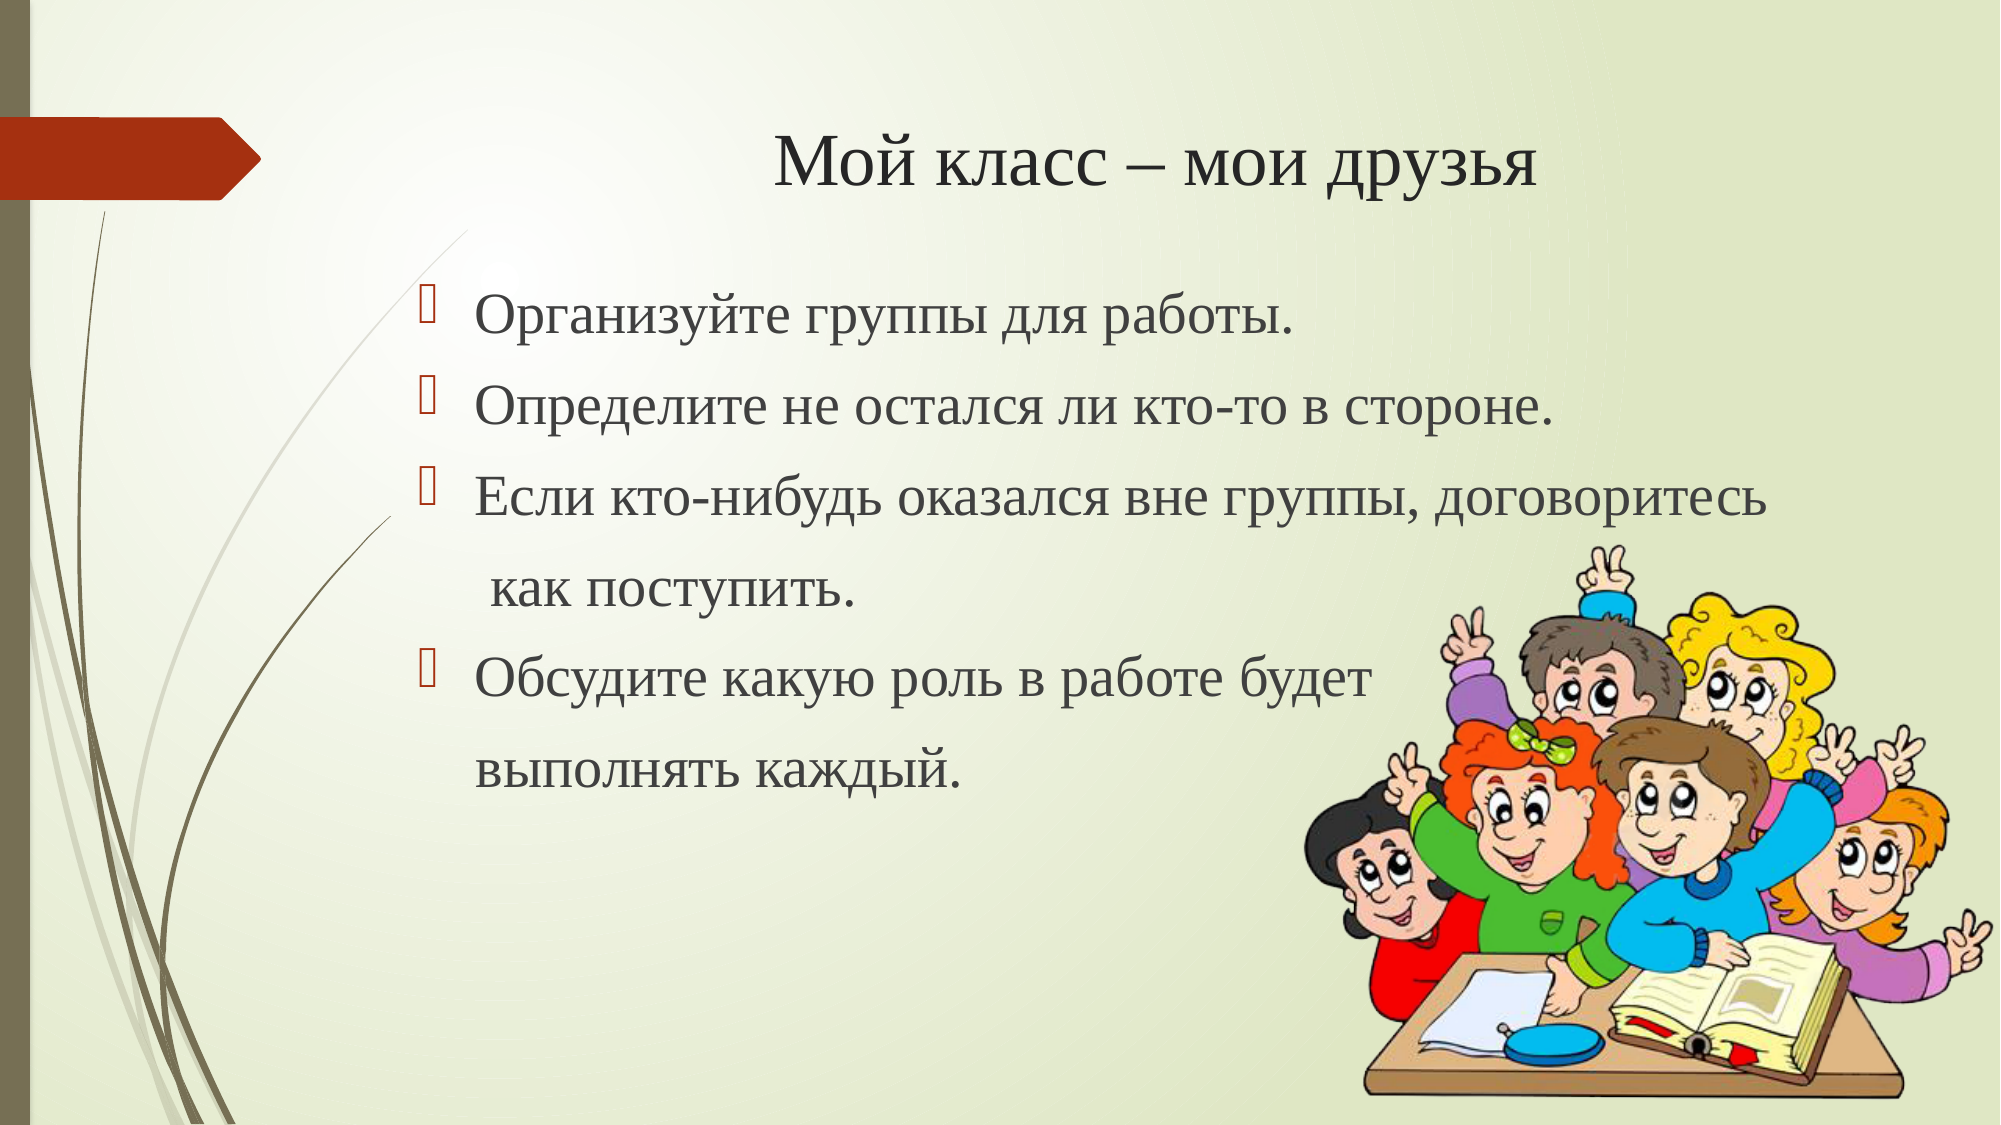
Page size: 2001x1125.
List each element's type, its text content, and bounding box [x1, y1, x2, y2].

title Мой класс – мои друзья [425, 102, 1888, 313]
list Организуйте группы для работы. Определите не остался ли кто-то в стороне. Если кто-нибудь оказался вне группы, договоритесь как поступить. Обсудите какую роль в работе будет выполнять каждый. [402, 267, 1866, 888]
picture [1293, 537, 2000, 1107]
